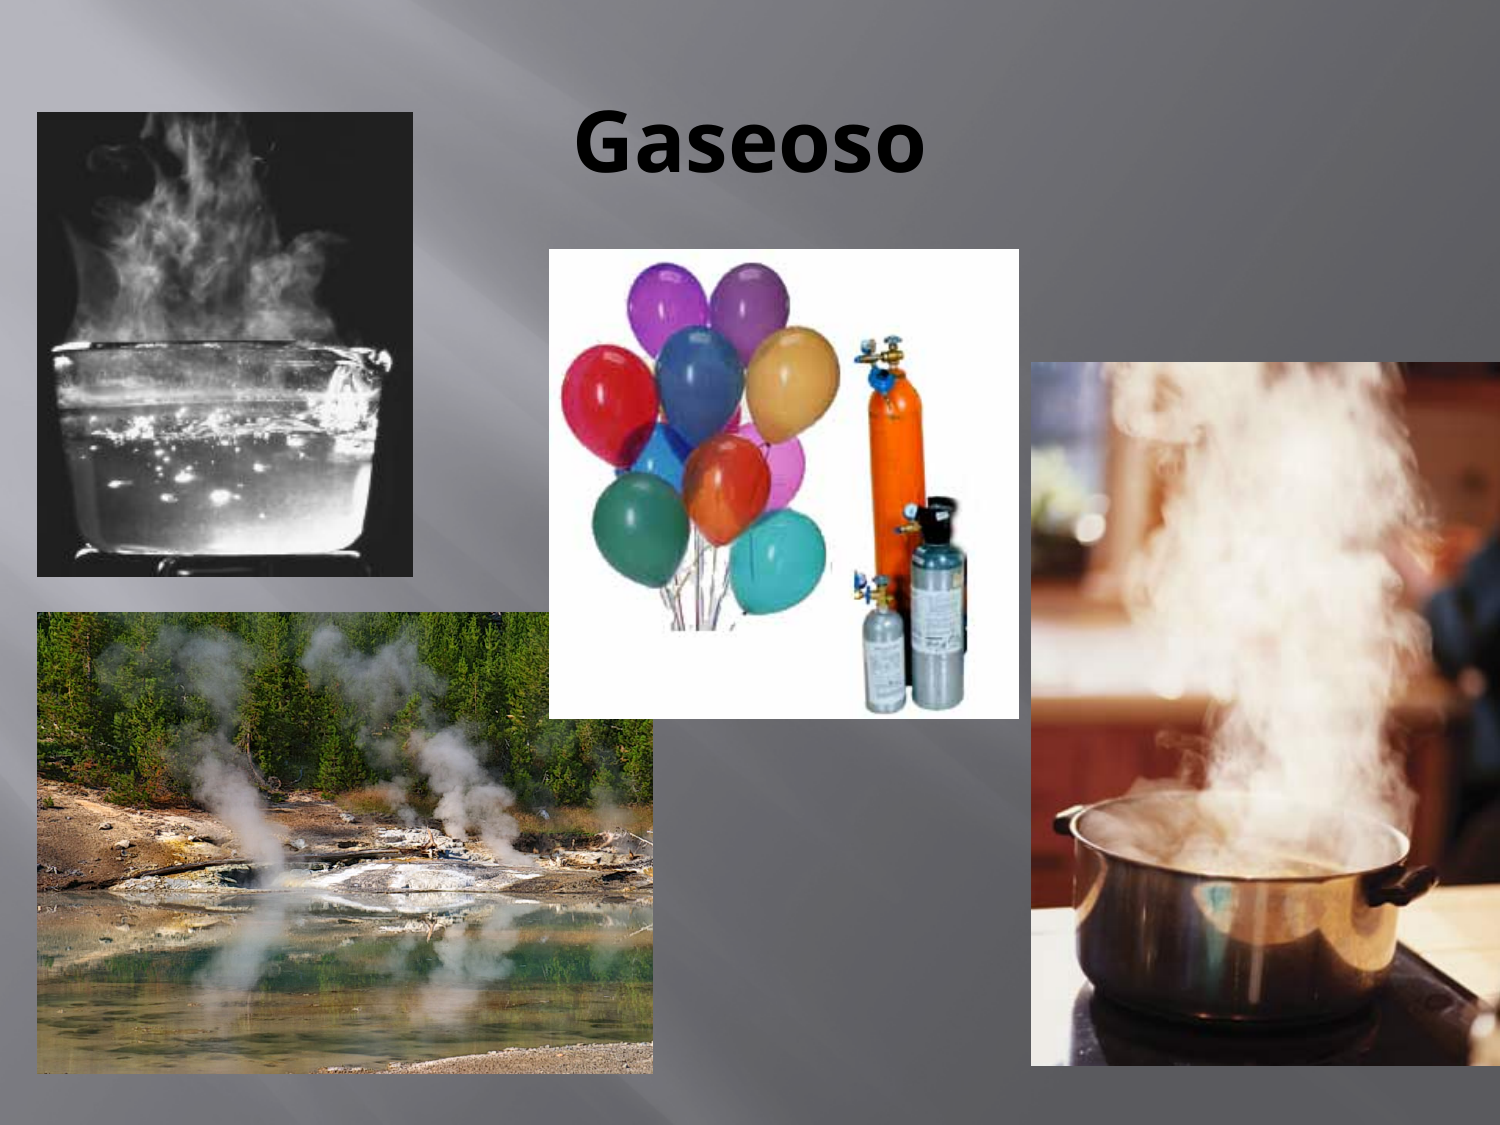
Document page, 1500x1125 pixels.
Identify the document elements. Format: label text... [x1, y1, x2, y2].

title Gaseoso [75, 45, 1425, 233]
picture [1030, 362, 1500, 1066]
picture [37, 112, 413, 577]
picture [37, 249, 1019, 1074]
